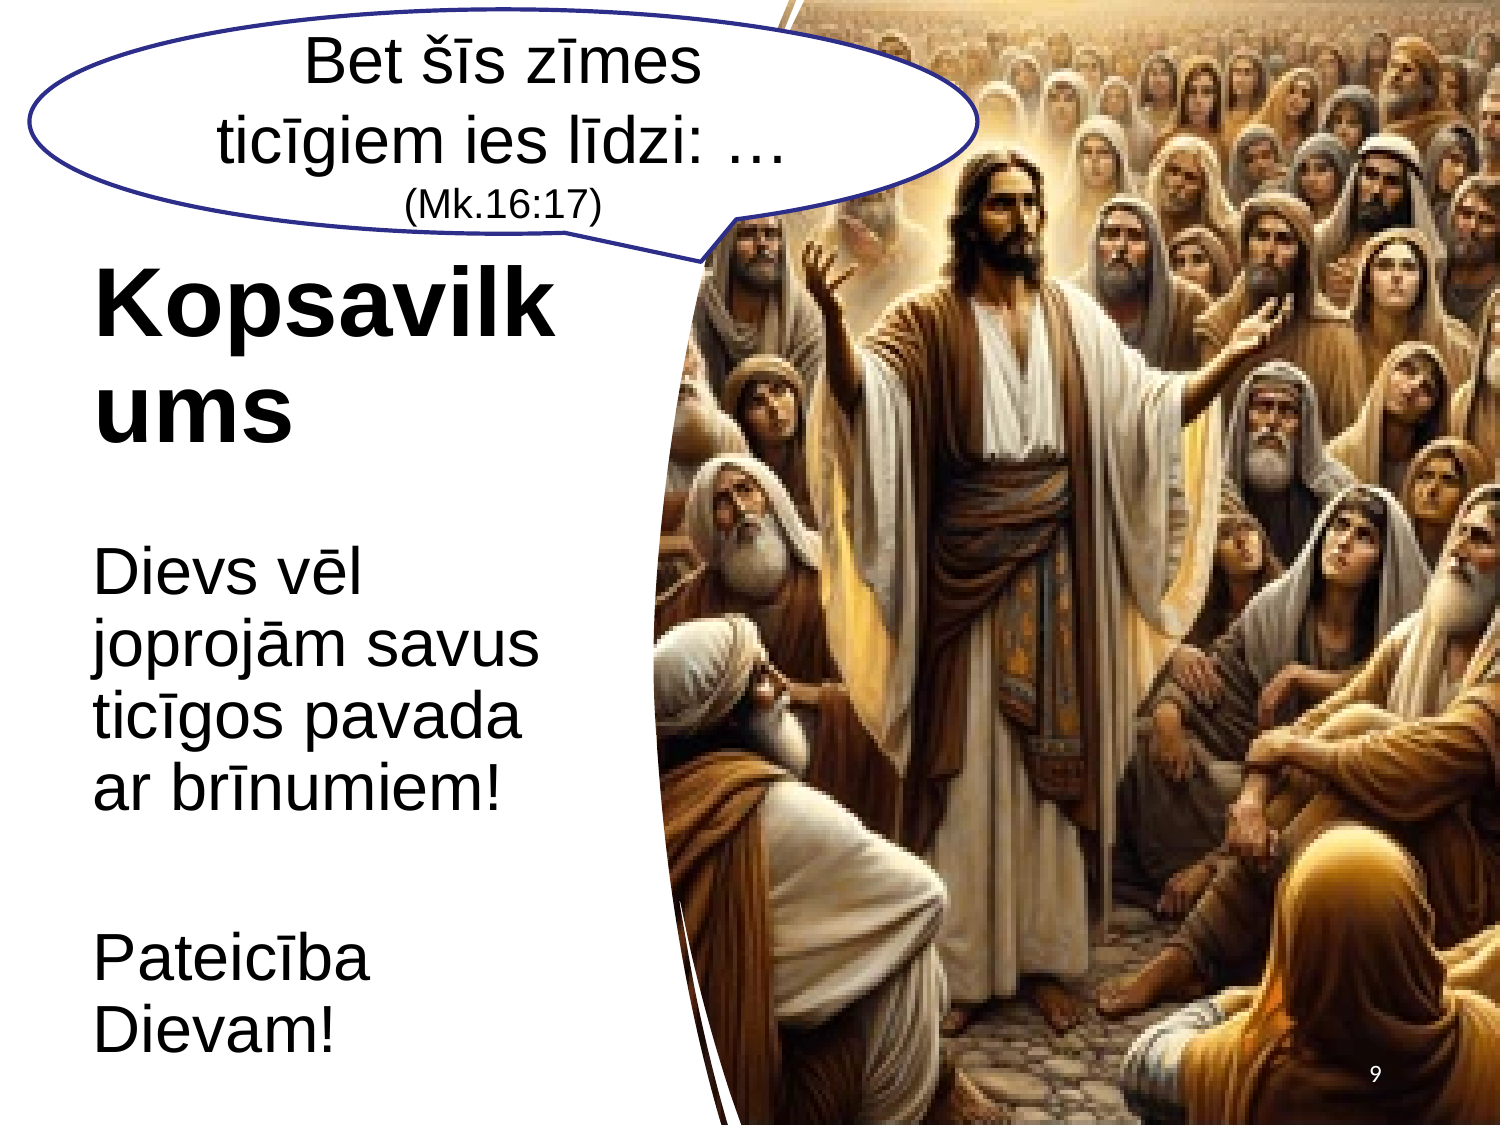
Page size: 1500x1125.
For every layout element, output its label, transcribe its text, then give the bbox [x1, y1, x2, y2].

text_box Bet šīs zīmes ticīgiem ies līdzi: … (Mk.16:17) [27, 7, 648, 253]
title Kopsavilkums [78, 174, 617, 472]
text_box Dievs vēl joprojām savus ticīgos pavada ar brīnumiem! Pateicība Dievam! [77, 529, 616, 1075]
picture [653, 0, 1500, 1125]
